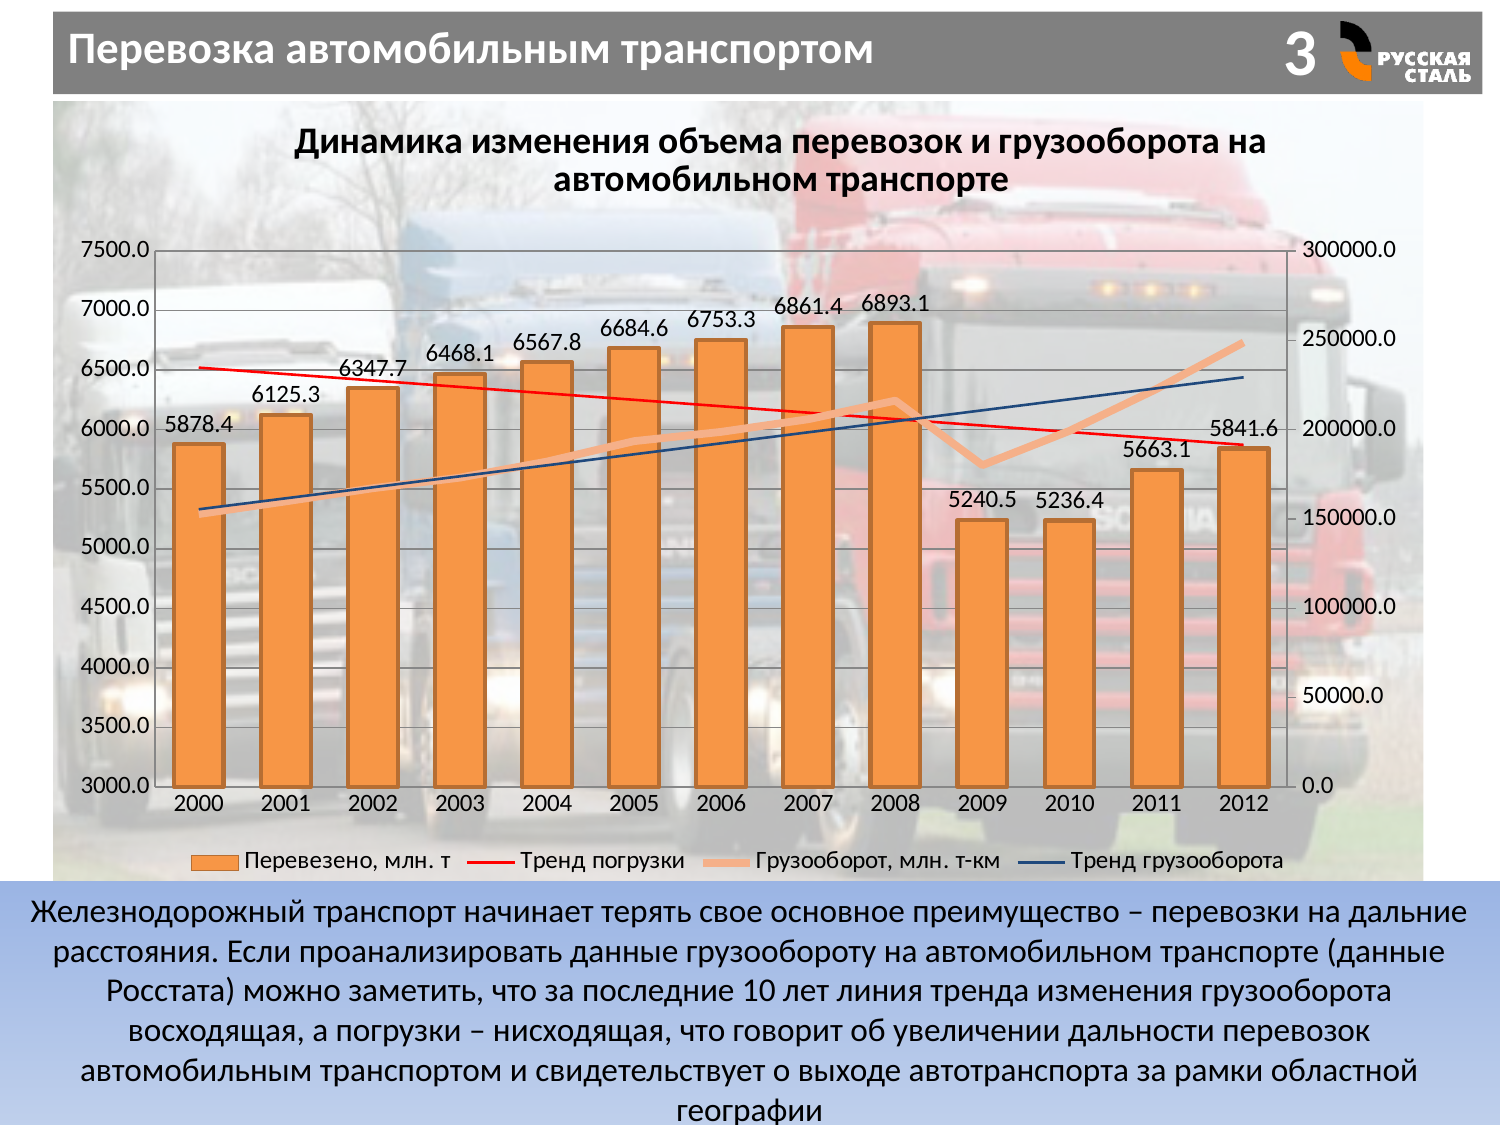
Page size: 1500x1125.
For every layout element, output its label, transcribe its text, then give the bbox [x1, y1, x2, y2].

text_box Перевозка автомобильным транспортом [53, 11, 1268, 95]
chart [52, 101, 1424, 882]
text_box 3 [1268, 0, 1332, 96]
picture [1340, 21, 1473, 85]
text_box Железнодорожный транспорт начинает терять свое основное преимущество – перевозки на дальние расстояния. Если проанализировать данные грузообороту на автомобильном транспорте (данные Росстата) можно заметить, что за последние 10 лет линия тренда изменения грузооборота восходящая, а погрузки – нисходящая, что говорит об увеличении дальности перевозок автомобильным транспортом и свидетельствует о выходе автотранспорта за рамки областной географии [0, 881, 1500, 1125]
text_box Перевозка автомобильным транспортом [1332, 11, 1483, 95]
